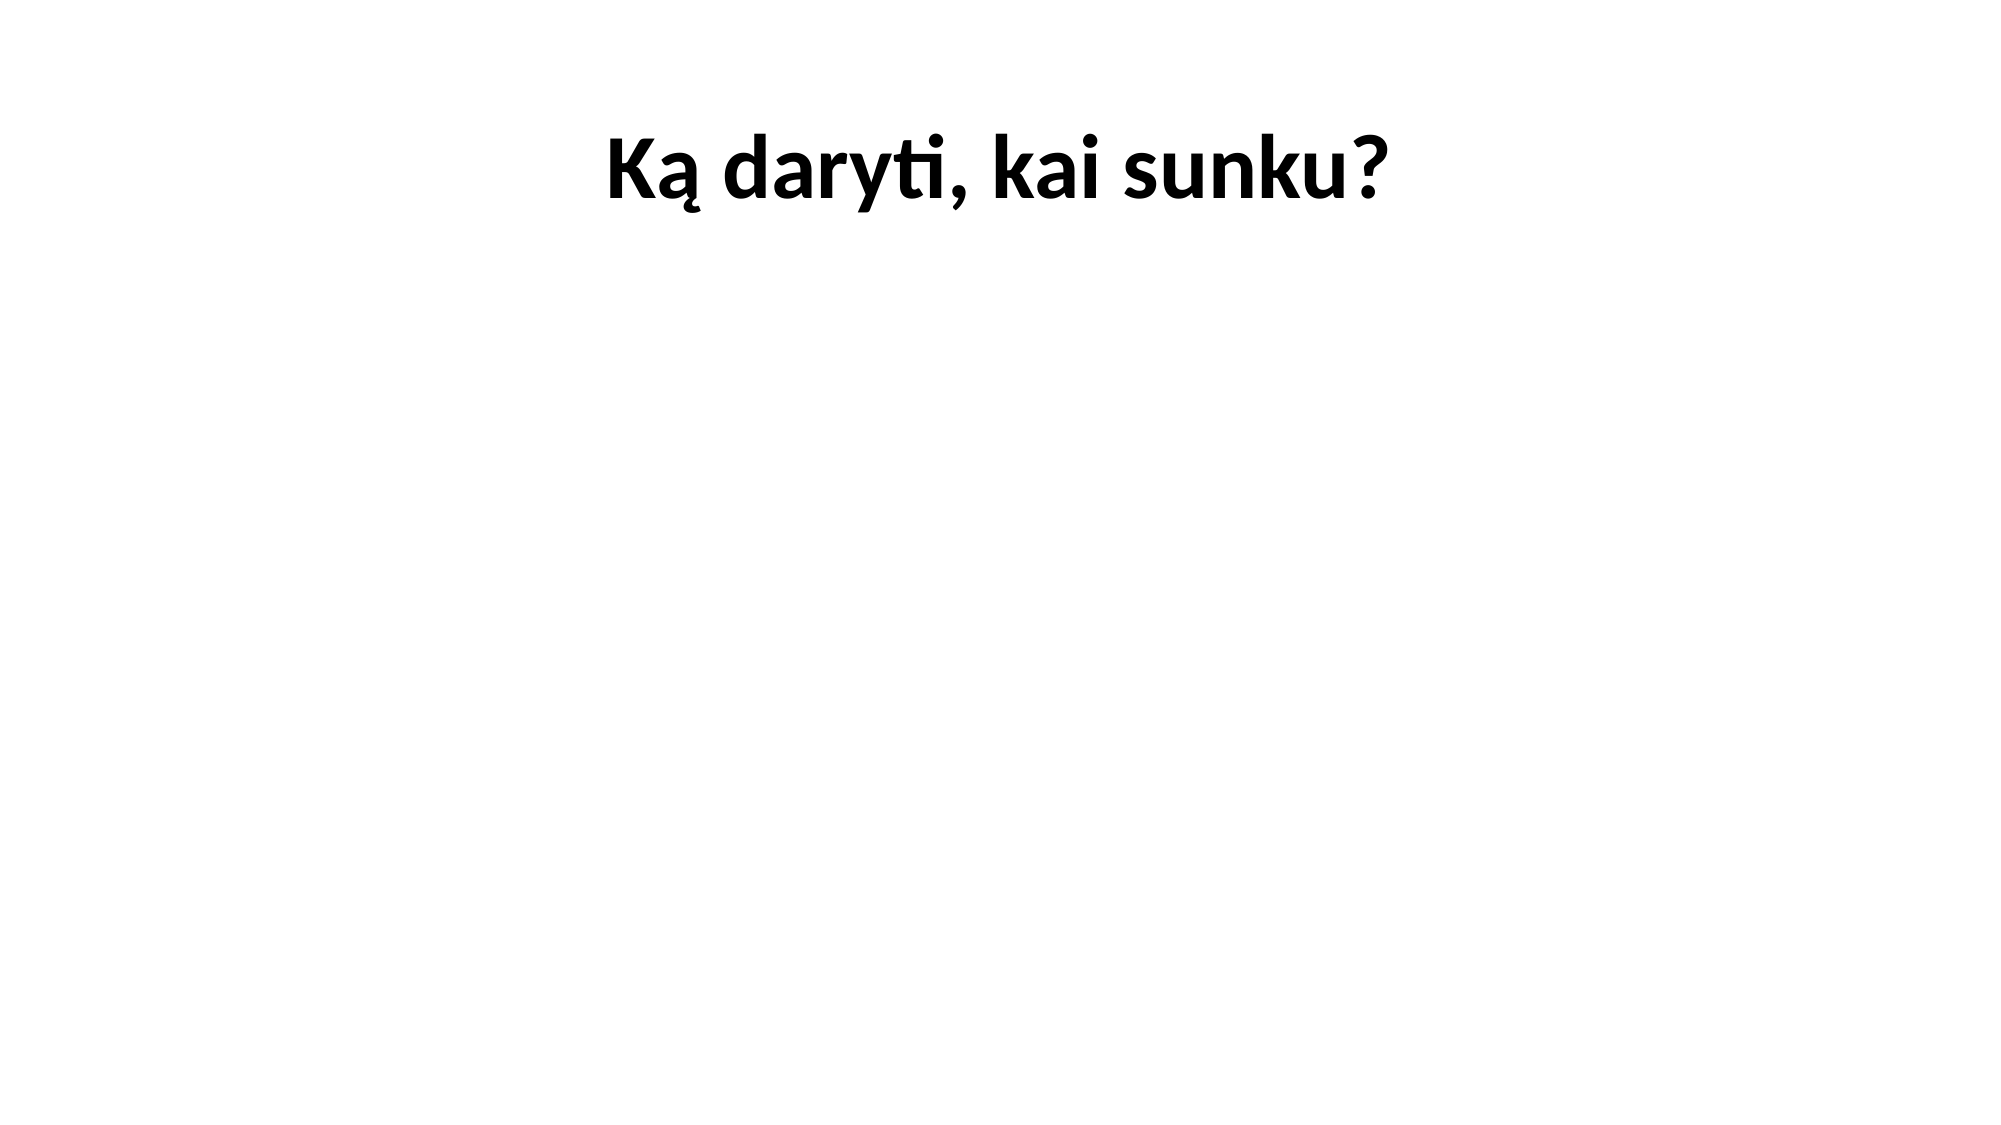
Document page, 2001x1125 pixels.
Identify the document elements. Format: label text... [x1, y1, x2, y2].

title Ką daryti, kai sunku? [137, 59, 1863, 278]
